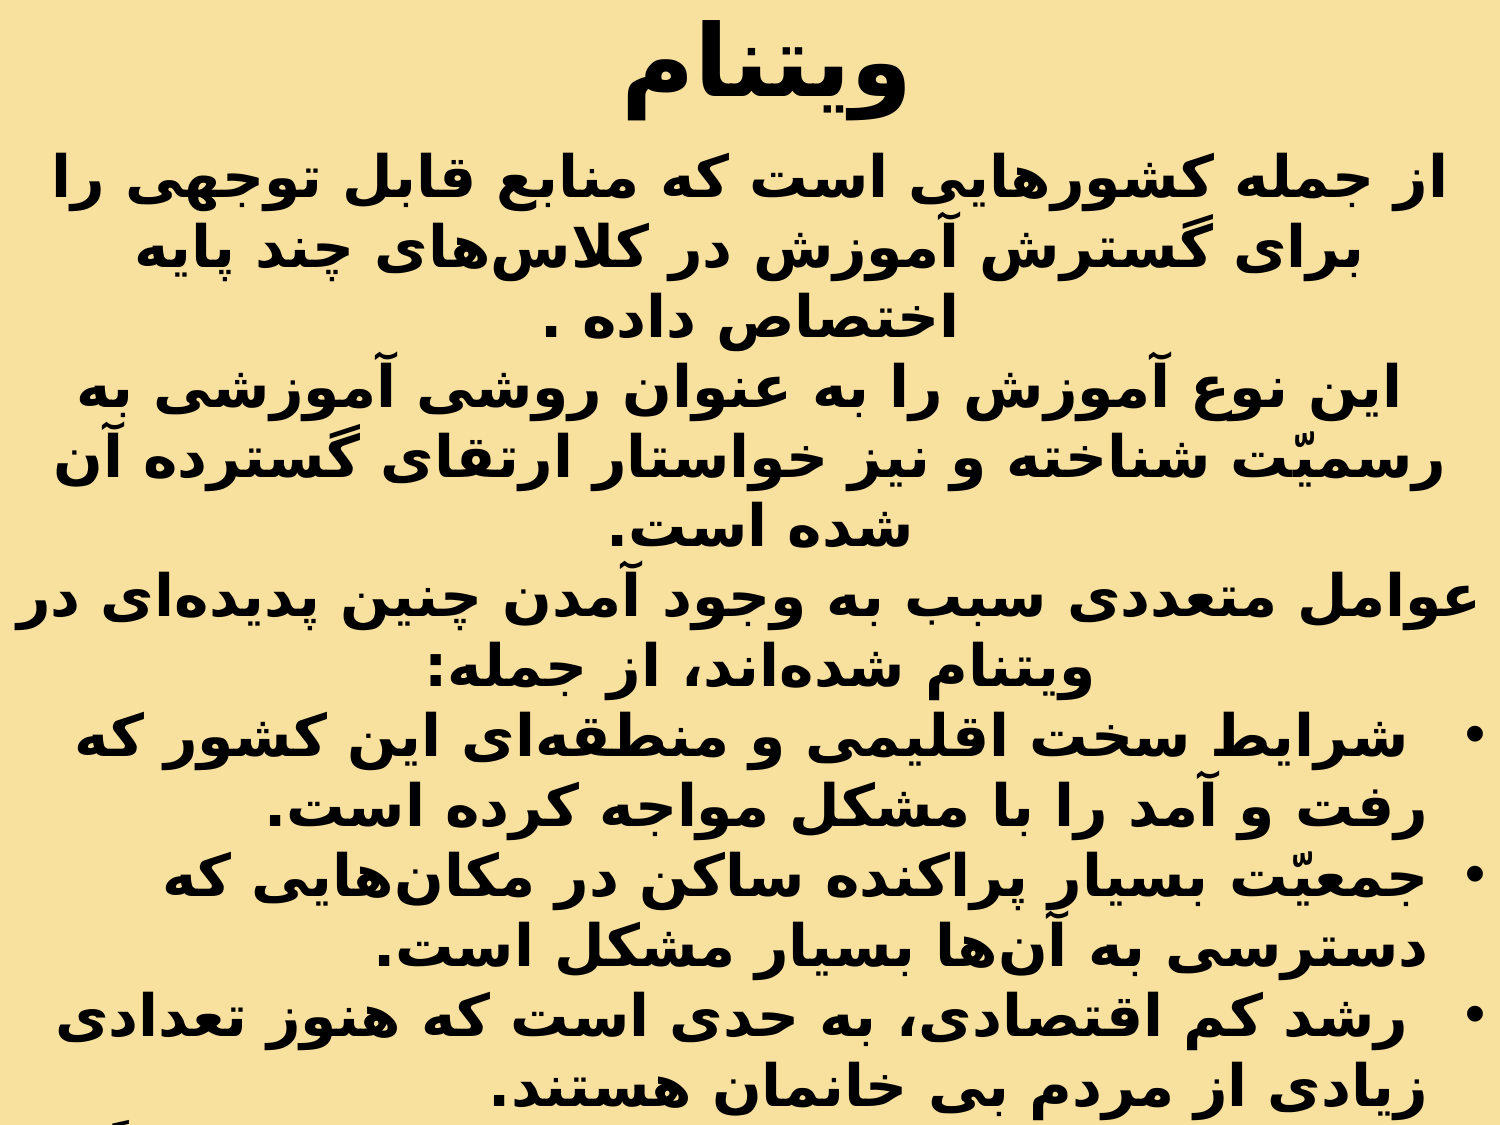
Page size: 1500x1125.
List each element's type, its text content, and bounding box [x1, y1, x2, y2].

text_box ویتنام از جمله کشورهایی است که منابع قابل توجهی را برای گسترش آموزش در کلاس‌های چند پایه اختصاص داده . این نوع آموزش را به عنوان روشی آموزشی به رسمیّت شناخته و نیز خواستار ارتقای گسترده آن شده است. عوامل متعددی سبب به وجود آمدن چنین پدیده‌ای در ویتنام شده‌اند، از جمله: شرایط سخت اقلیمی و منطقه‌ای این کشور که رفت و آمد را با مشکل مواجه کرده است. جمعیّت بسیار پراکنده ساکن در مکان‌هایی که دسترسی به آن‌ها بسیار مشکل است. رشد کم اقتصادی، به حدی است که هنوز تعدادی زیادی از مردم بی خانمان هستند. نقش خانواده به عنوان یک واحد اقتصادی کاملاً خودکفا و مستقل و استفاده از کار کودکان به عنوان منبع مهمّ نیروی کار. [0, 0, 1500, 1125]
